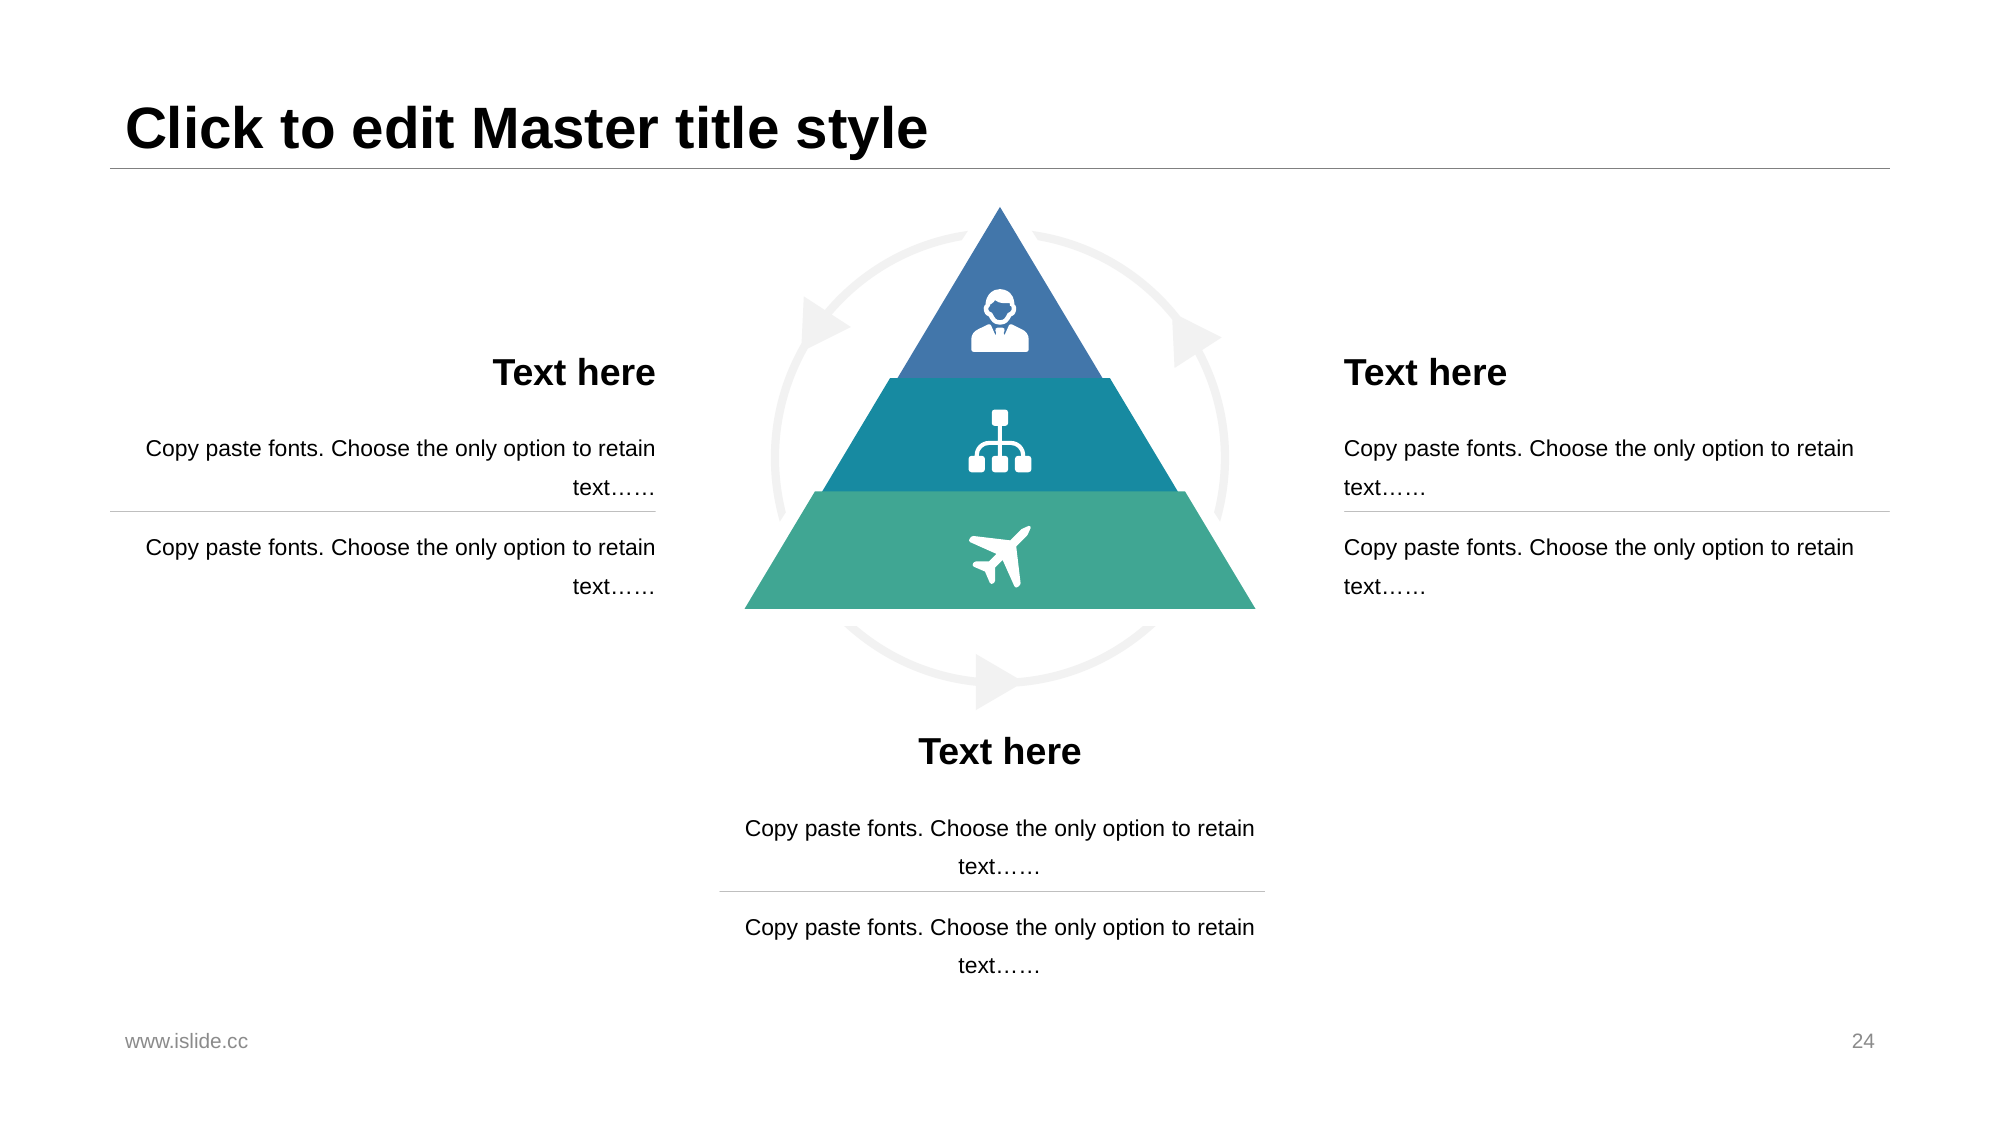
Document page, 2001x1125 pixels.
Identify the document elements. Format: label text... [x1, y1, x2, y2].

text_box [110, 206, 1890, 987]
footer www.islide.cc [109, 1023, 790, 1058]
title Click to edit Master title style [109, 0, 1890, 169]
slide_number 24 [1412, 1023, 1890, 1058]
